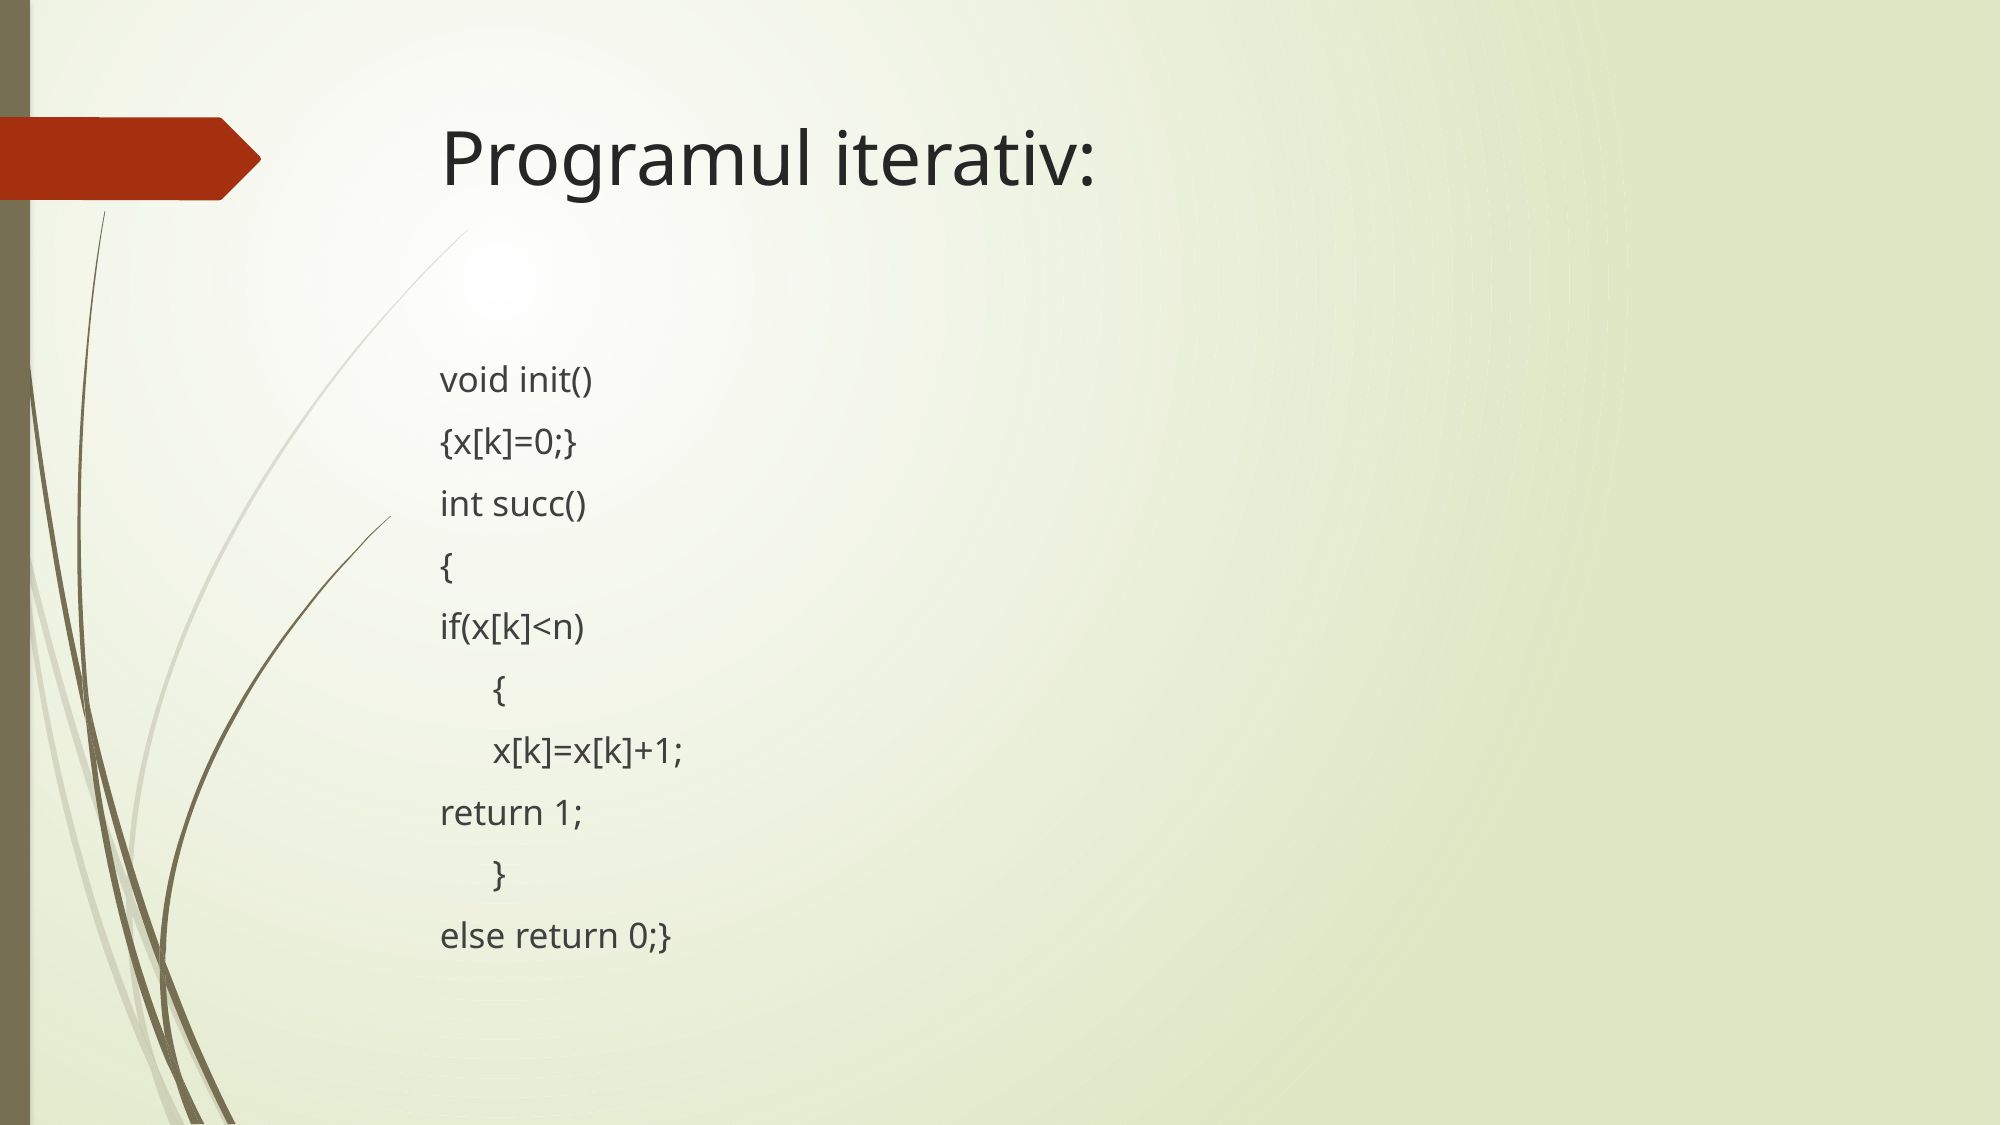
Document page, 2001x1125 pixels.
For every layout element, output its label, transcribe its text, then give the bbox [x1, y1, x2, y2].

title Programul iterativ: [425, 102, 1888, 313]
list void init() {x[k]=0;} int succ() { if(x[k]<n) { x[k]=x[k]+1; return 1; } else return 0;} [424, 350, 1888, 970]
